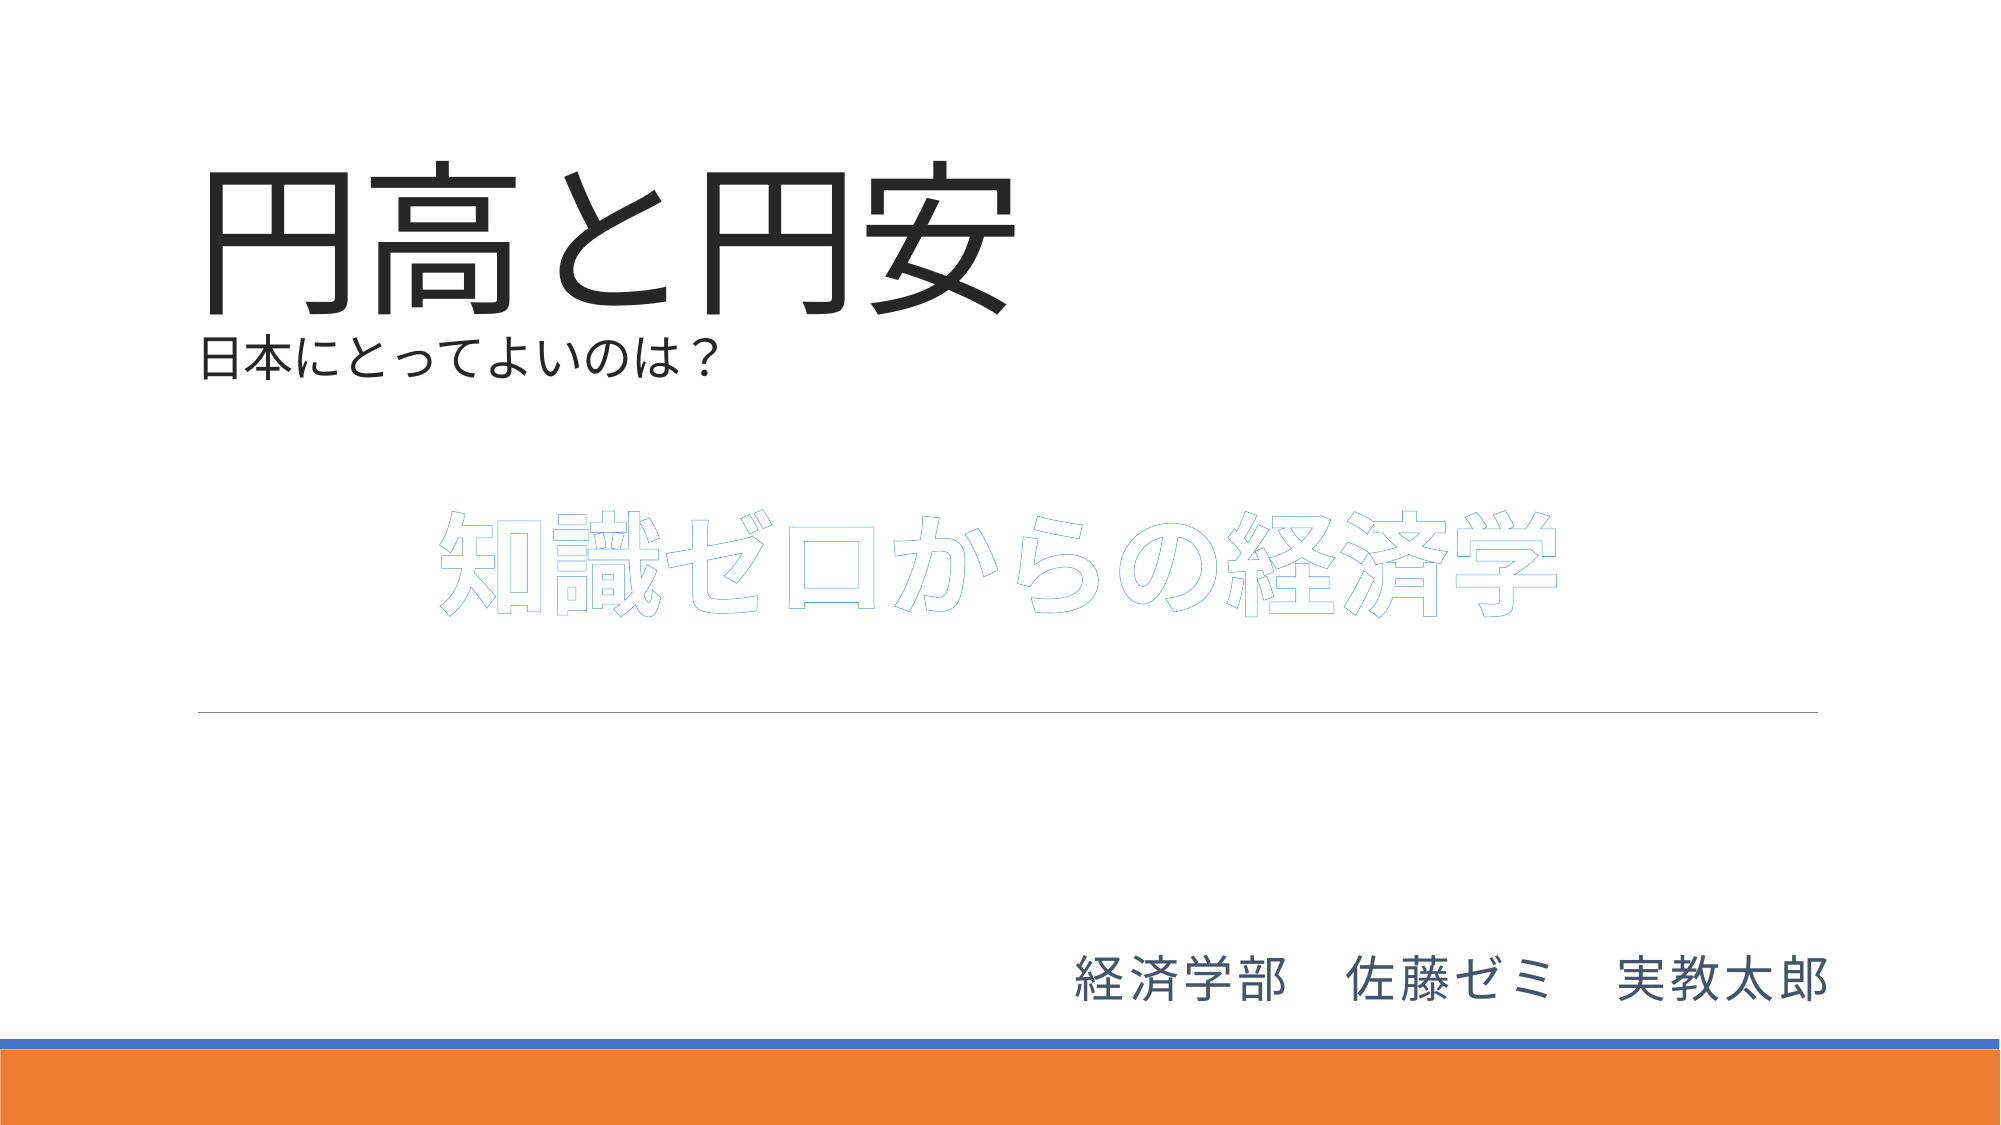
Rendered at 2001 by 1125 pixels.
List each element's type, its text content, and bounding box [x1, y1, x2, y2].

title 円高と円安 日本にとってよいのは？ [180, 124, 1830, 395]
subtitle 経済学部 佐藤ゼミ 実教太郎 [194, 946, 1845, 1019]
text_box 知識ゼロからの経済学 [422, 486, 1578, 637]
